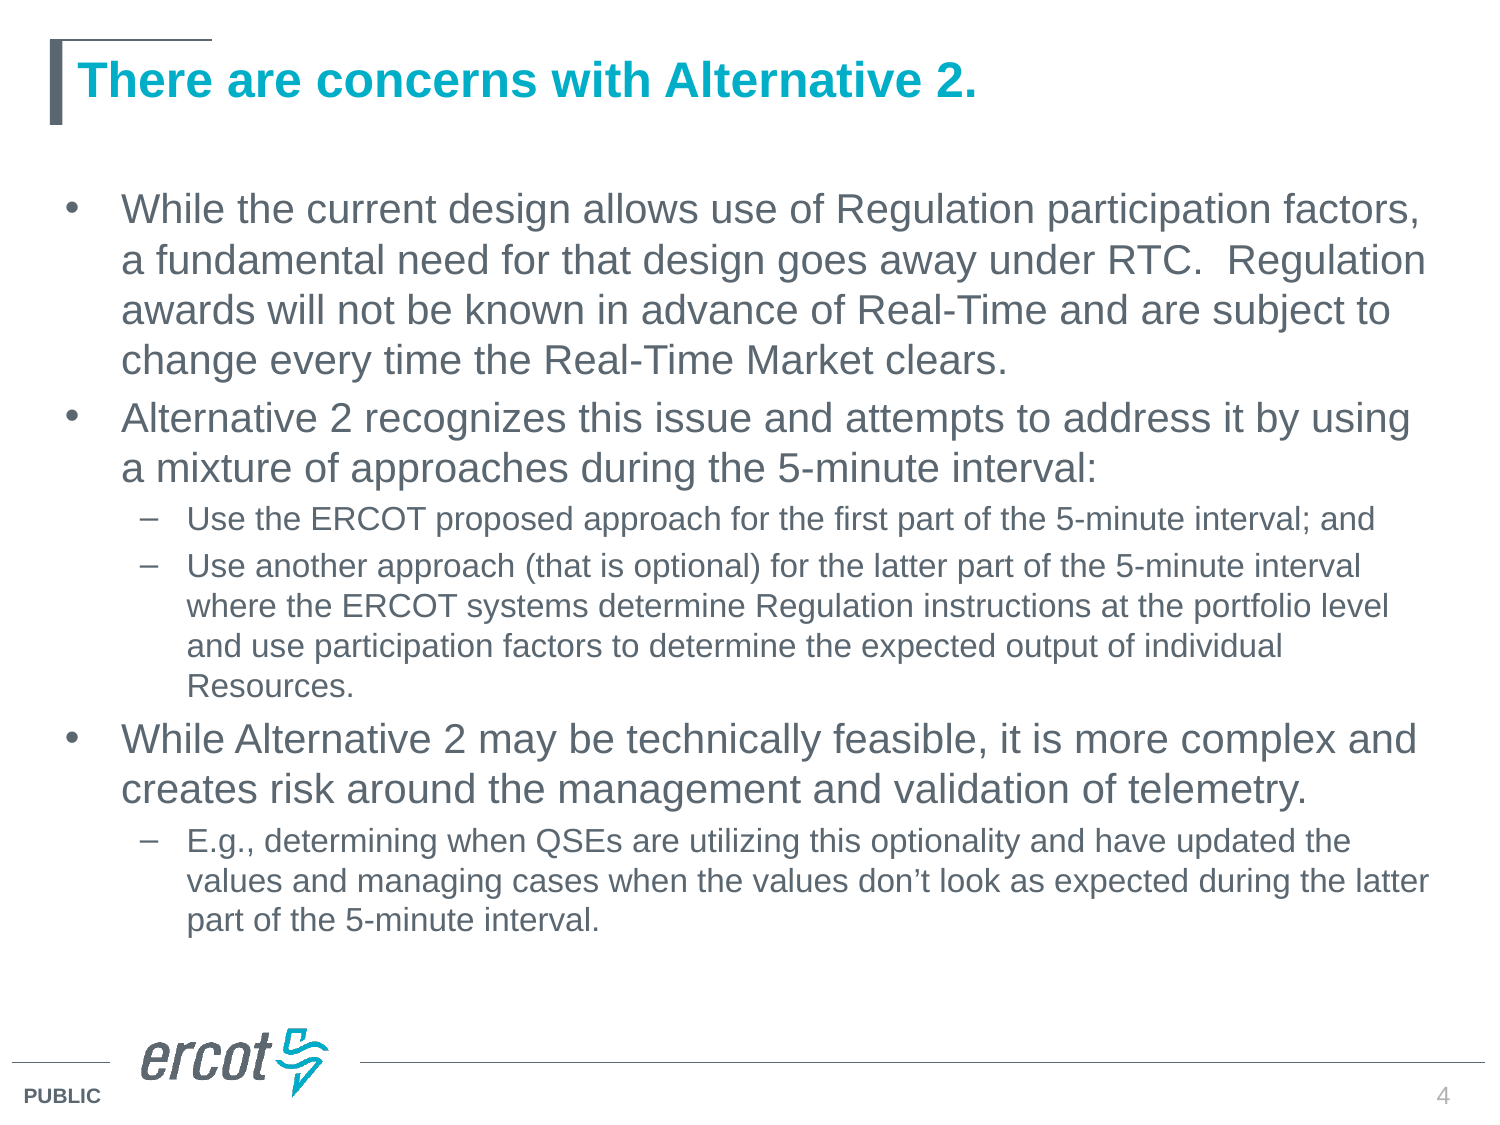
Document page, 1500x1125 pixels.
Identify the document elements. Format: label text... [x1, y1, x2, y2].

picture [137, 1024, 332, 1100]
title There are concerns with Alternative 2. [62, 39, 1450, 125]
slide_number 4 [1400, 1076, 1488, 1113]
list While the current design allows use of Regulation participation factors, a fundamental need for that design goes away under RTC. Regulation awards will not be known in advance of Real-Time and are subject to change every time the Real-Time Market clears. Alternative 2 recognizes this issue and attempts to address it by using a mixture of approaches during the 5-minute interval: Use the ERCOT proposed approach for the first part of the 5-minute interval; and Use another approach (that is optional) for the latter part of the 5-minute interval where the ERCOT systems determine Regulation instructions at the portfolio level and use participation factors to determine the expected output of individual Resources. While Alternative 2 may be technically feasible, it is more complex and creates risk around the management and validation of telemetry. E.g., determining when QSEs are utilizing this optionality and have updated the values and managing cases when the values don’t look as expected during the latter part of the 5-minute interval. [50, 174, 1450, 1000]
